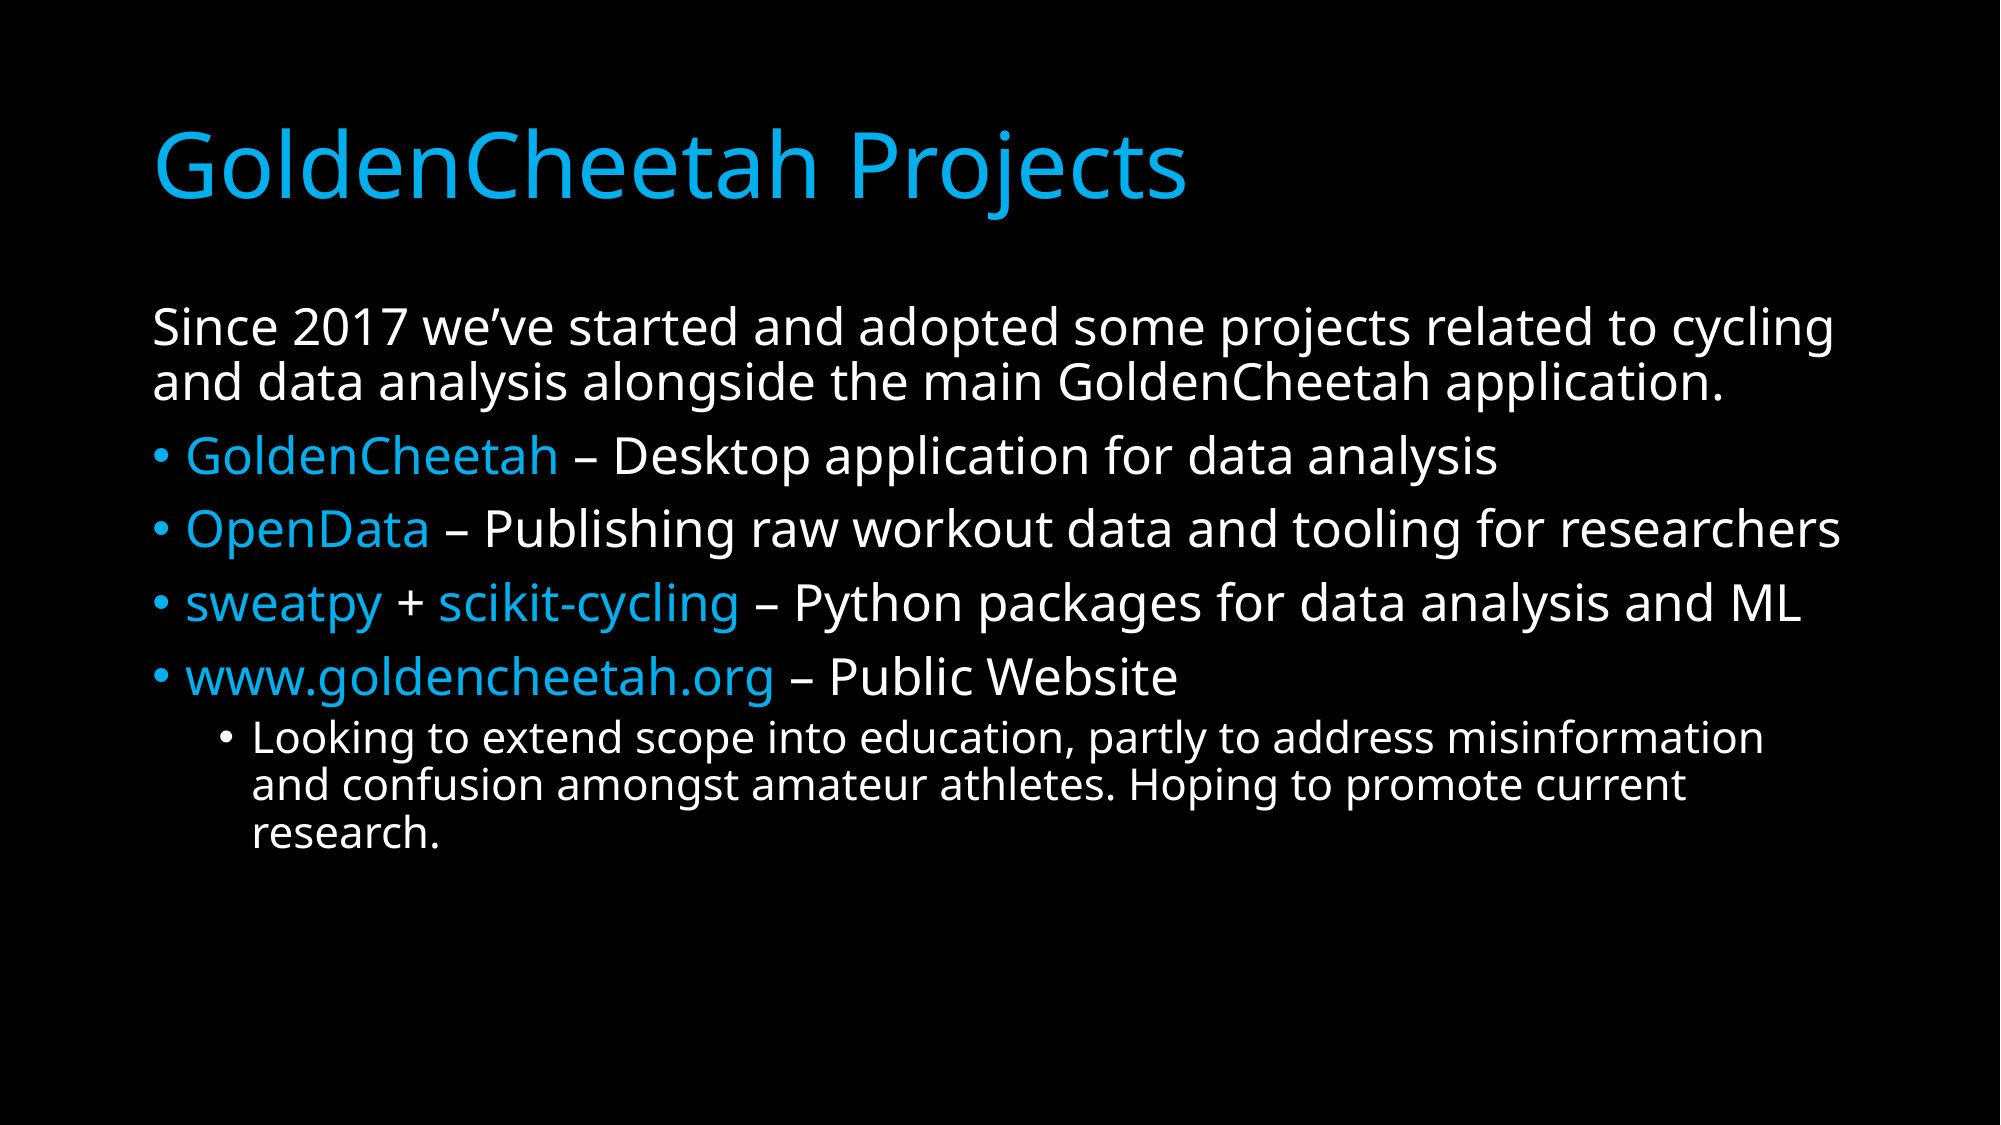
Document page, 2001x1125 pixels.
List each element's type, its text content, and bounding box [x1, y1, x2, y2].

list Since 2017 we’ve started and adopted some projects related to cycling and data analysis alongside the main GoldenCheetah application. GoldenCheetah – Desktop application for data analysis OpenData – Publishing raw workout data and tooling for researchers sweatpy + scikit-cycling – Python packages for data analysis and ML www.goldencheetah.org – Public Website Looking to extend scope into education, partly to address misinformation and confusion amongst amateur athletes. Hoping to promote current research. [137, 293, 1863, 1008]
title GoldenCheetah Projects [137, 59, 1863, 278]
